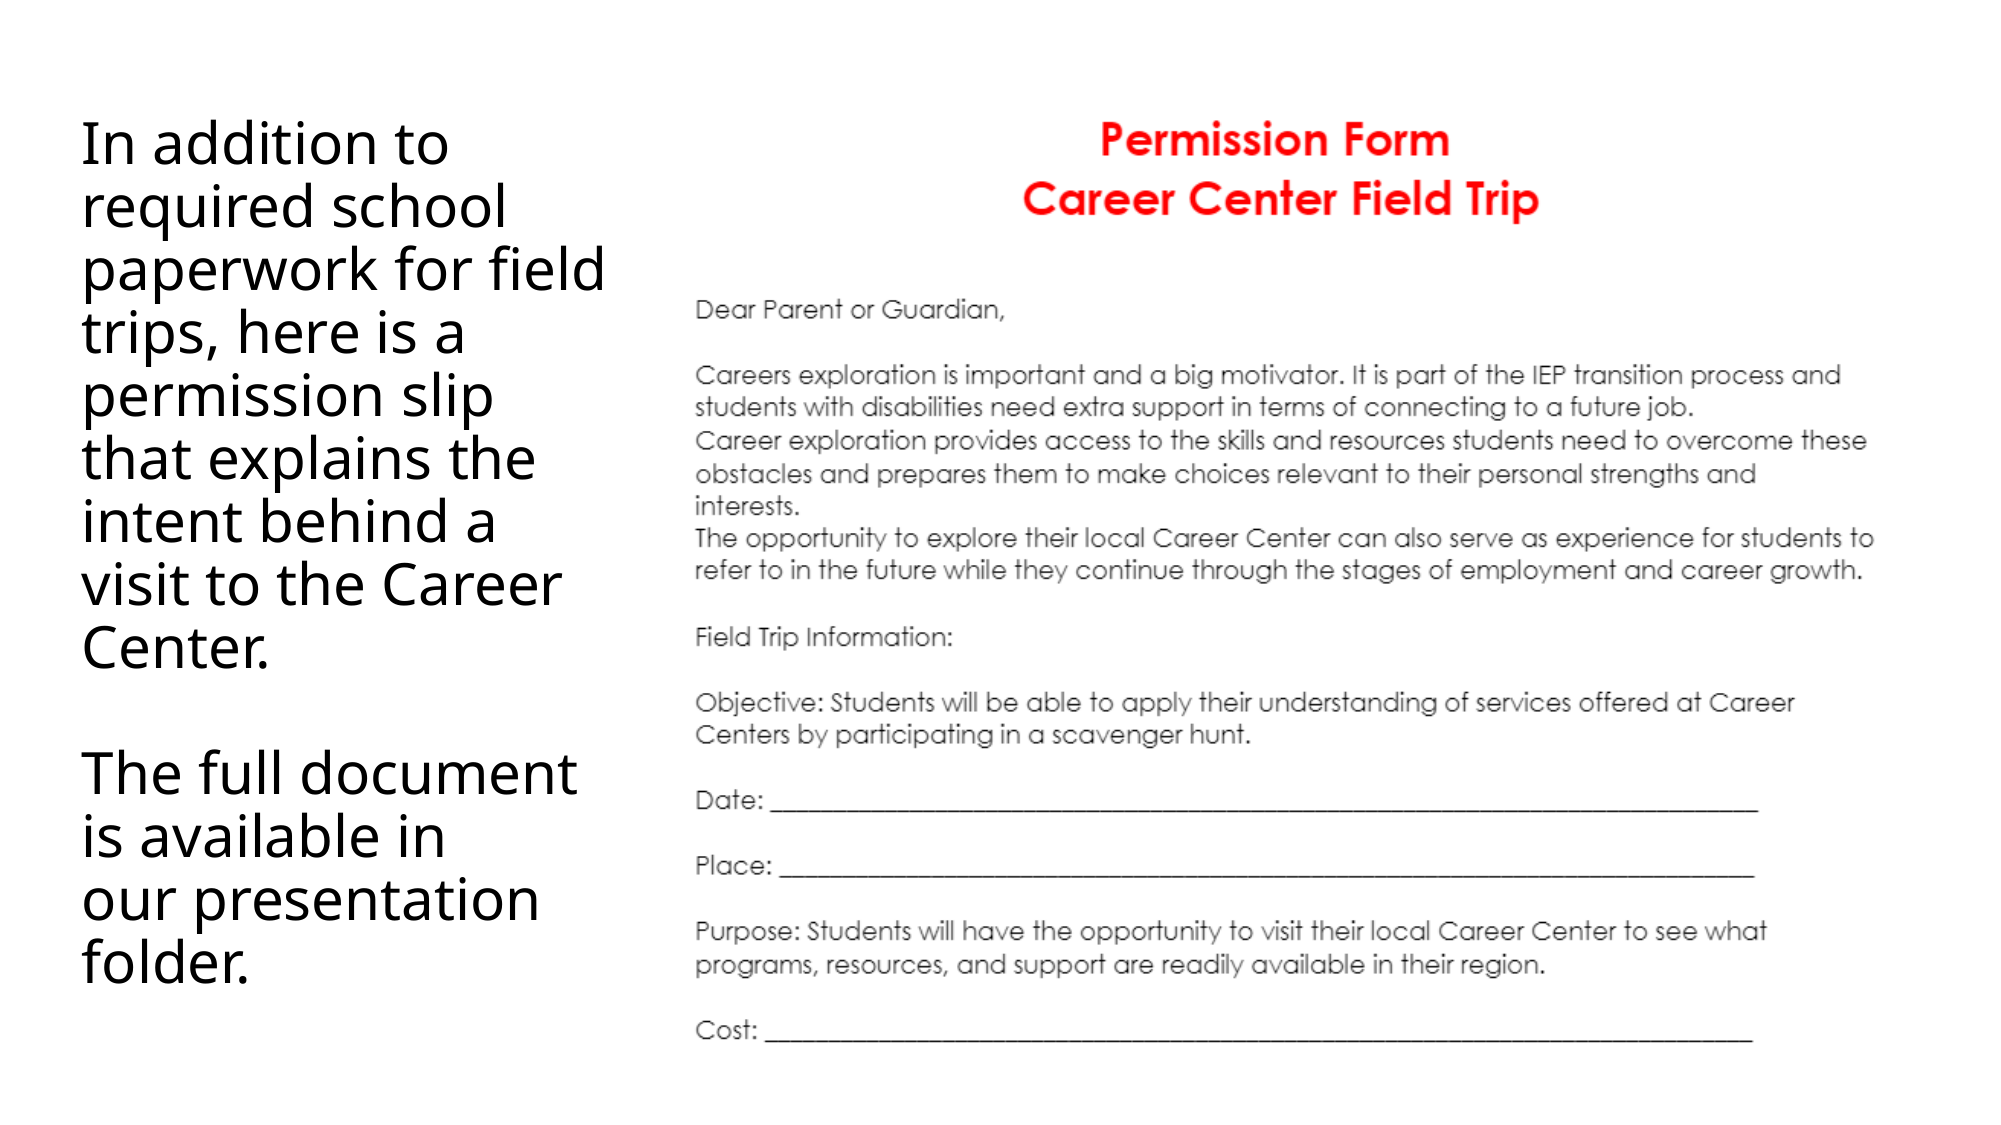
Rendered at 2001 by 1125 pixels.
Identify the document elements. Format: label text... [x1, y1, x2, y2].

title In addition to required school paperwork for field trips, here is a permission slip that explains the intent behind a visit to the Career Center. The full document is available in our presentation folder. [66, 222, 635, 888]
picture [639, 74, 1999, 1053]
